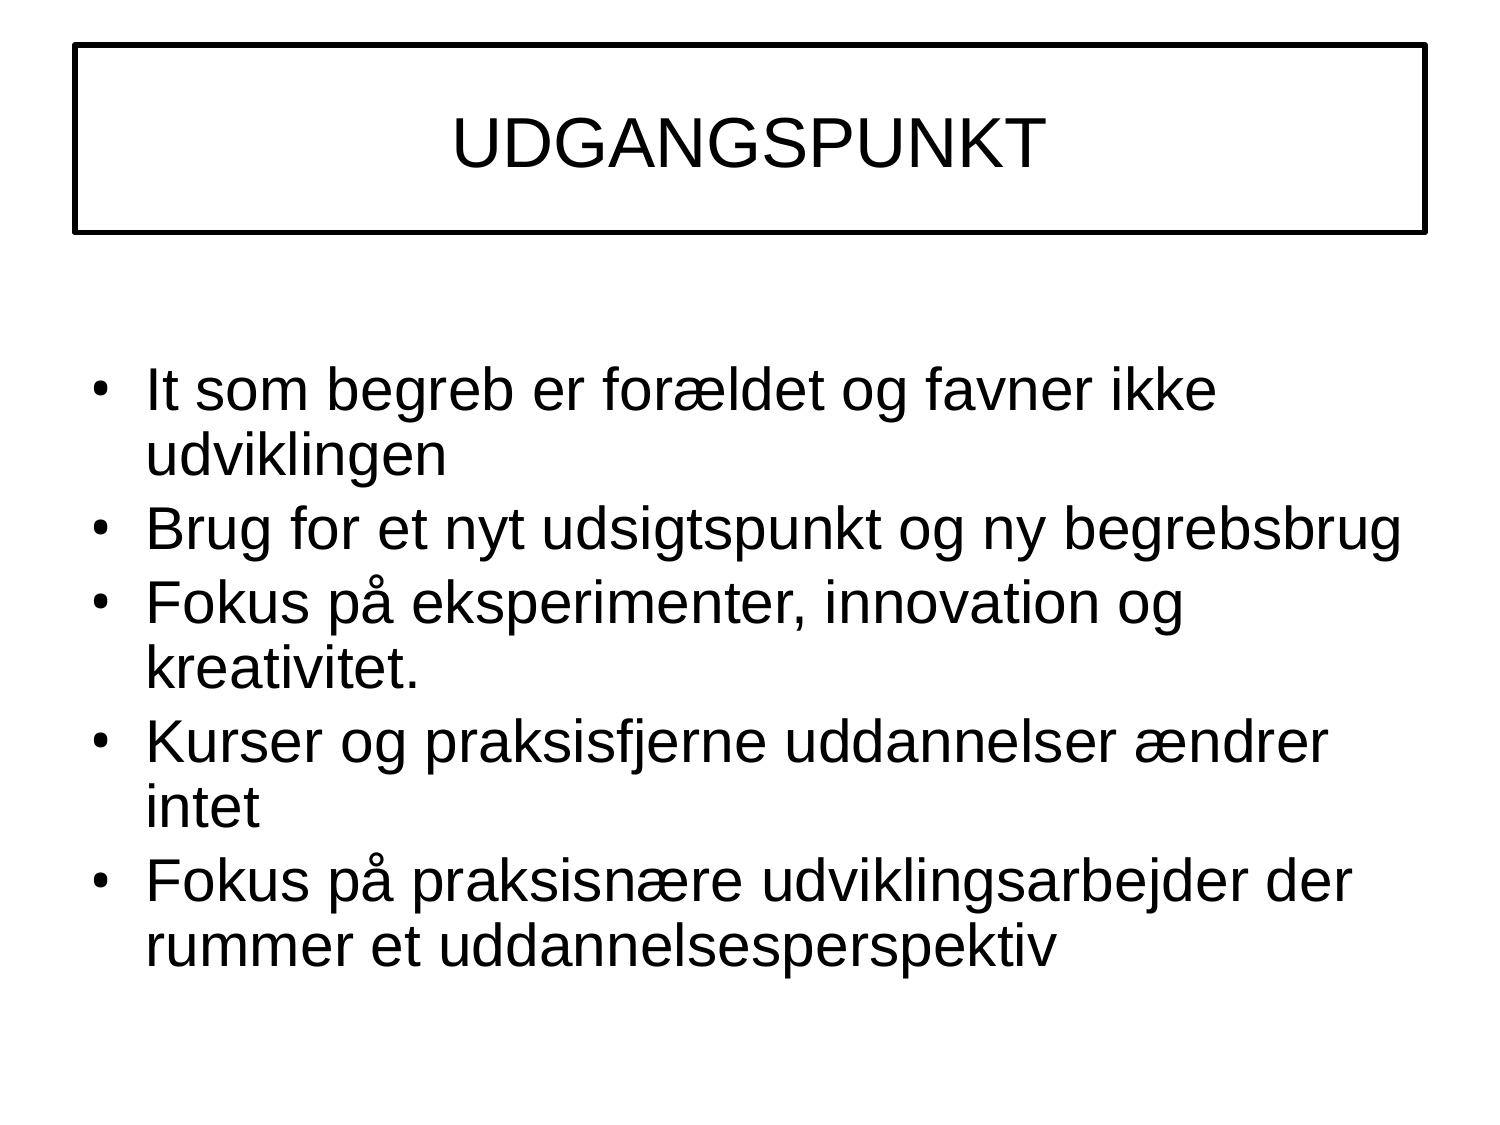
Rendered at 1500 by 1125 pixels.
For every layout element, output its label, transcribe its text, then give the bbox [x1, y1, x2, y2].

title UDGANGSPUNKT [74, 45, 1425, 233]
list It som begreb er forældet og favner ikke udviklingen Brug for et nyt udsigtspunkt og ny begrebsbrug Fokus på eksperimenter, innovation og kreativitet. Kurser og praksisfjerne uddannelser ændrer intet Fokus på praksisnære udviklingsarbejder der rummer et uddannelsesperspektiv [74, 349, 1425, 1005]
